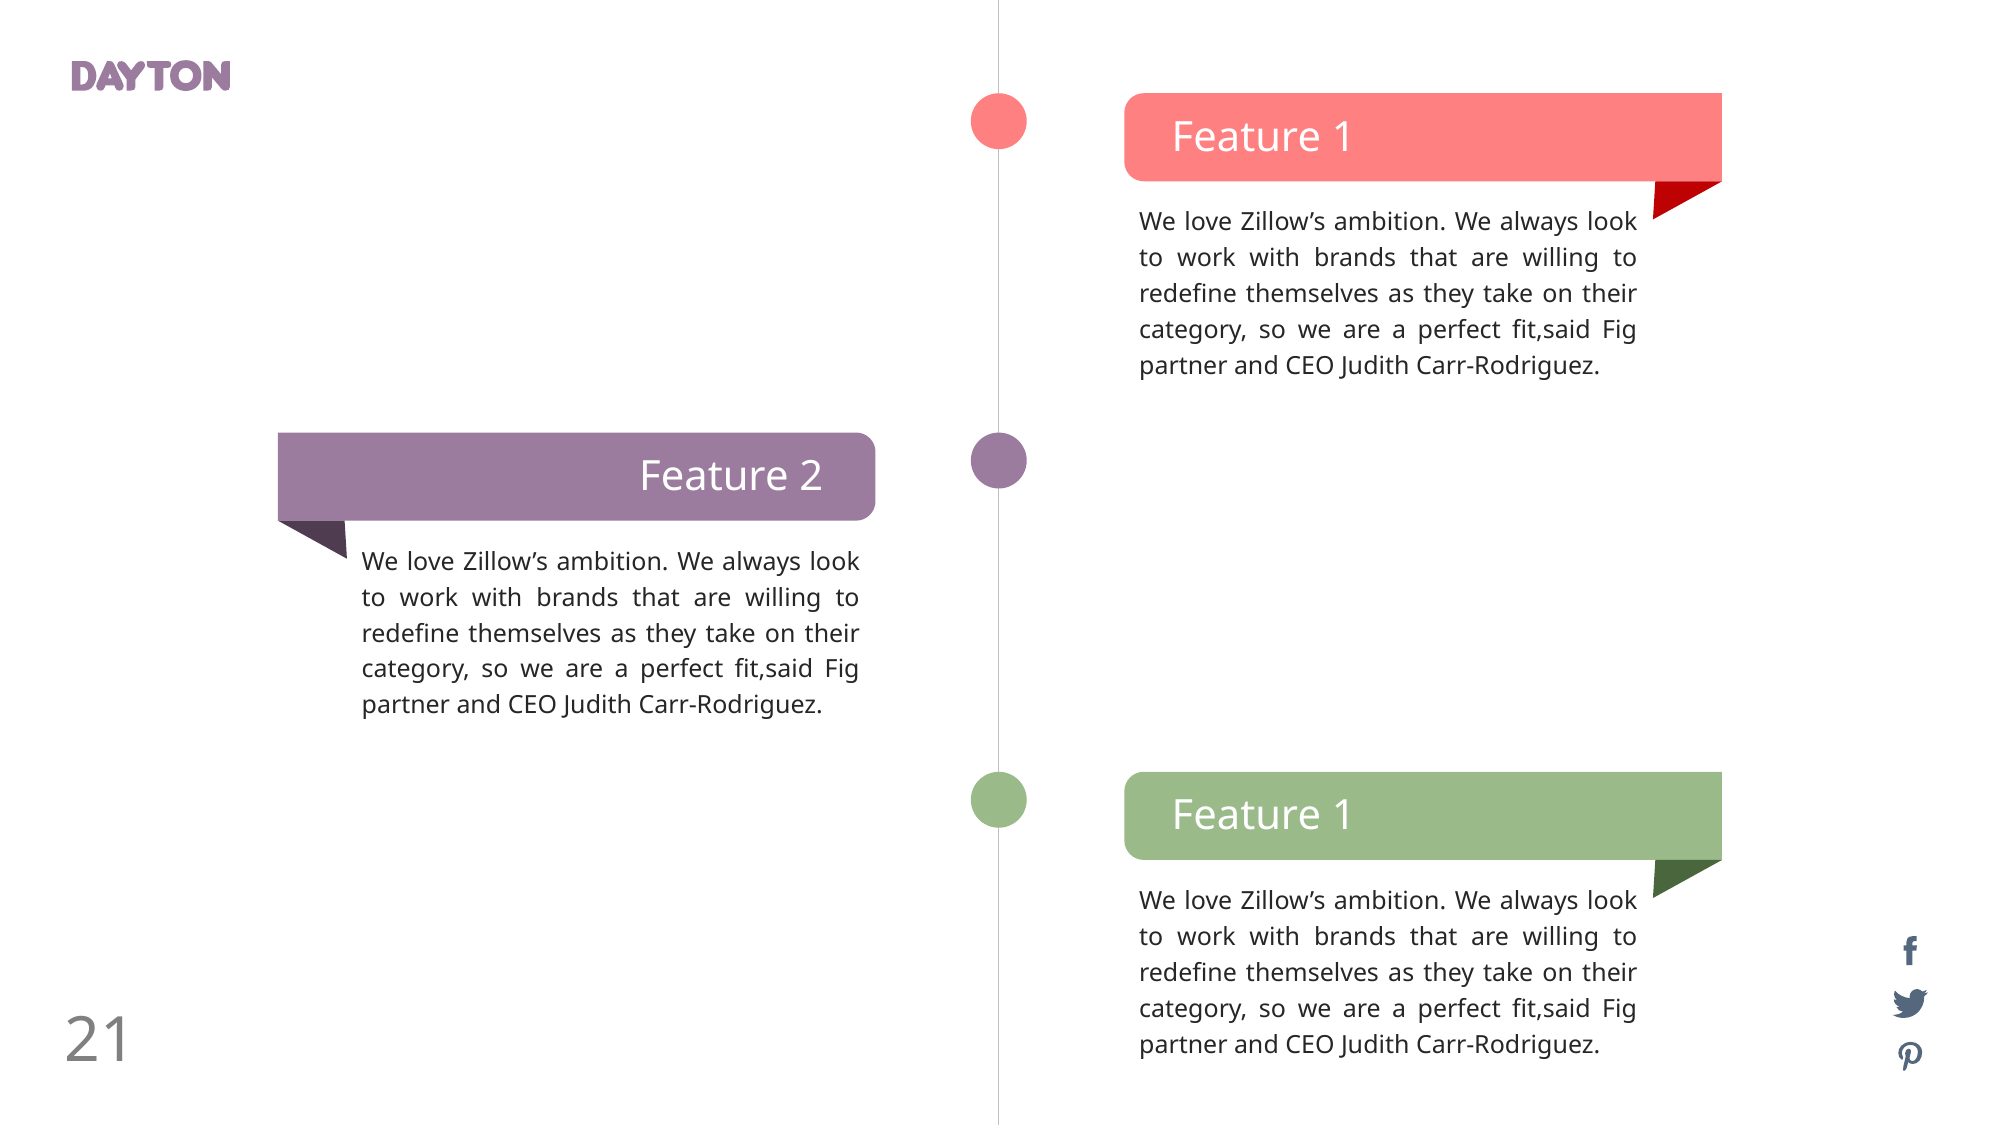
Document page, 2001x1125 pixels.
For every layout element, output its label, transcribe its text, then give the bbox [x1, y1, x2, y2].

text_box We love Zillow’s ambition. We always look to work with brands that are willing to redefine themselves as they take on their category, so we are a perfect fit,said Fig partner and CEO Judith Carr-Rodriguez. [1124, 899, 1653, 1066]
text_box [999, 770, 1028, 829]
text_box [1124, 771, 1722, 899]
text_box [999, 92, 1028, 151]
text_box [969, 431, 998, 490]
text_box We love Zillow’s ambition. We always look to work with brands that are willing to redefine themselves as they take on their category, so we are a perfect fit,said Fig partner and CEO Judith Carr-Rodriguez. [346, 559, 876, 727]
text_box [999, 431, 1028, 490]
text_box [277, 432, 876, 559]
text_box We love Zillow’s ambition. We always look to work with brands that are willing to redefine themselves as they take on their category, so we are a perfect fit,said Fig partner and CEO Judith Carr-Rodriguez. [1124, 220, 1653, 387]
text_box [969, 92, 998, 151]
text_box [1124, 93, 1722, 220]
text_box [969, 770, 998, 829]
